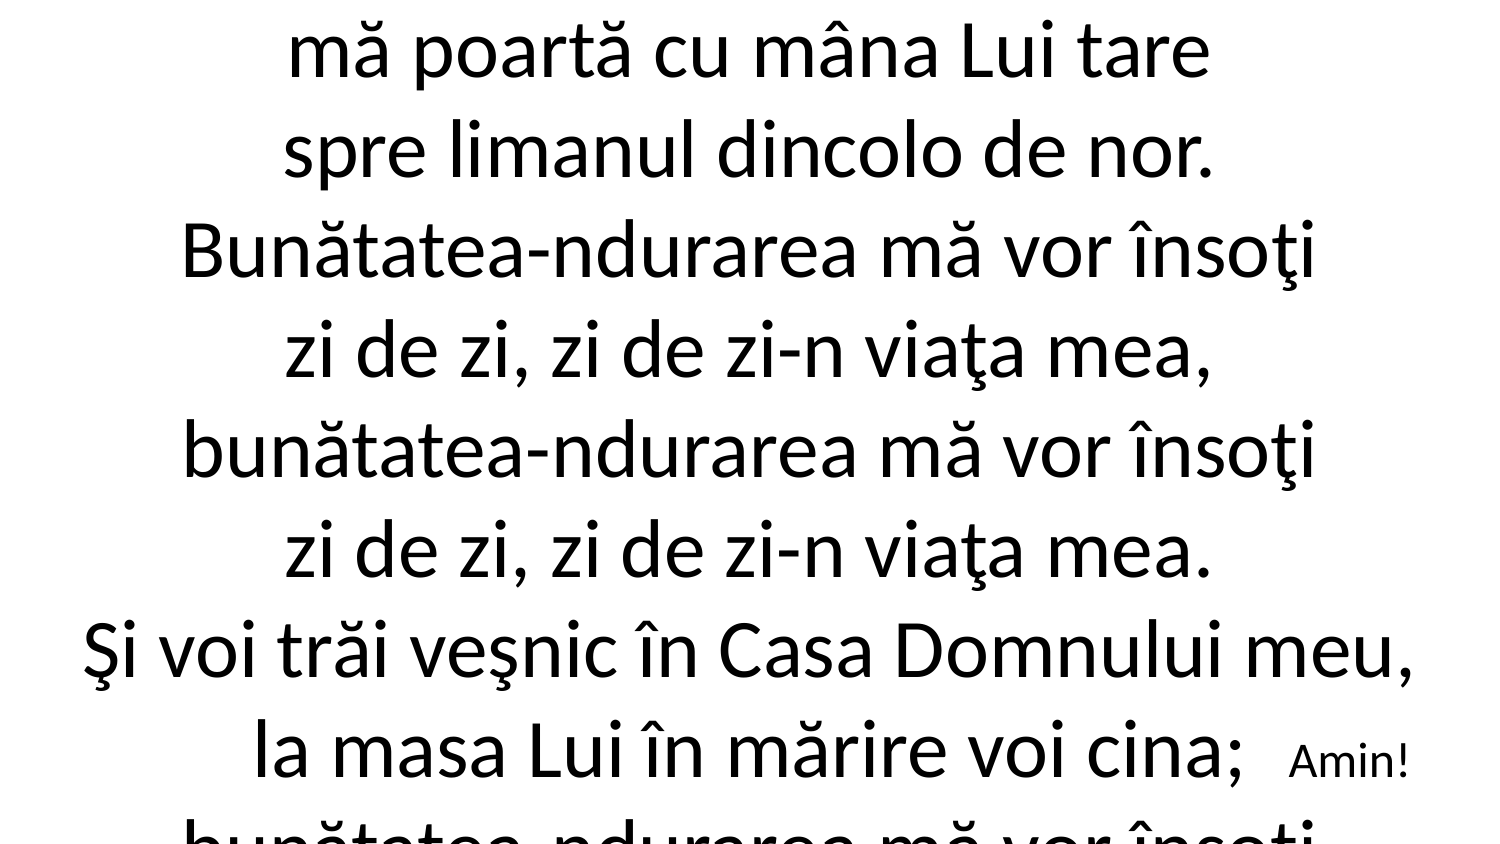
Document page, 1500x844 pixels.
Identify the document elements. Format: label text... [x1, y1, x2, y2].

text_box Amin! [1273, 674, 1427, 795]
text_box 3. Când străbat valea umbrelor morţii El şi-atunci îmi rămâne Păstor, mă poartă cu mâna Lui tare spre limanul dincolo de nor. Bunătatea-ndurarea mă vor însoţi zi de zi, zi de zi-n viaţa mea, bunătatea-ndurarea mă vor însoţi zi de zi, zi de zi-n viaţa mea. Şi voi trăi veşnic în Casa Domnului meu, la masa Lui în mărire voi cina; bunătatea-ndurarea mă vor însoţi zi de zi, zi de zi-n viaţa mea, zi de zi, zi de zi-n viaţa mea. [67, 0, 1432, 844]
